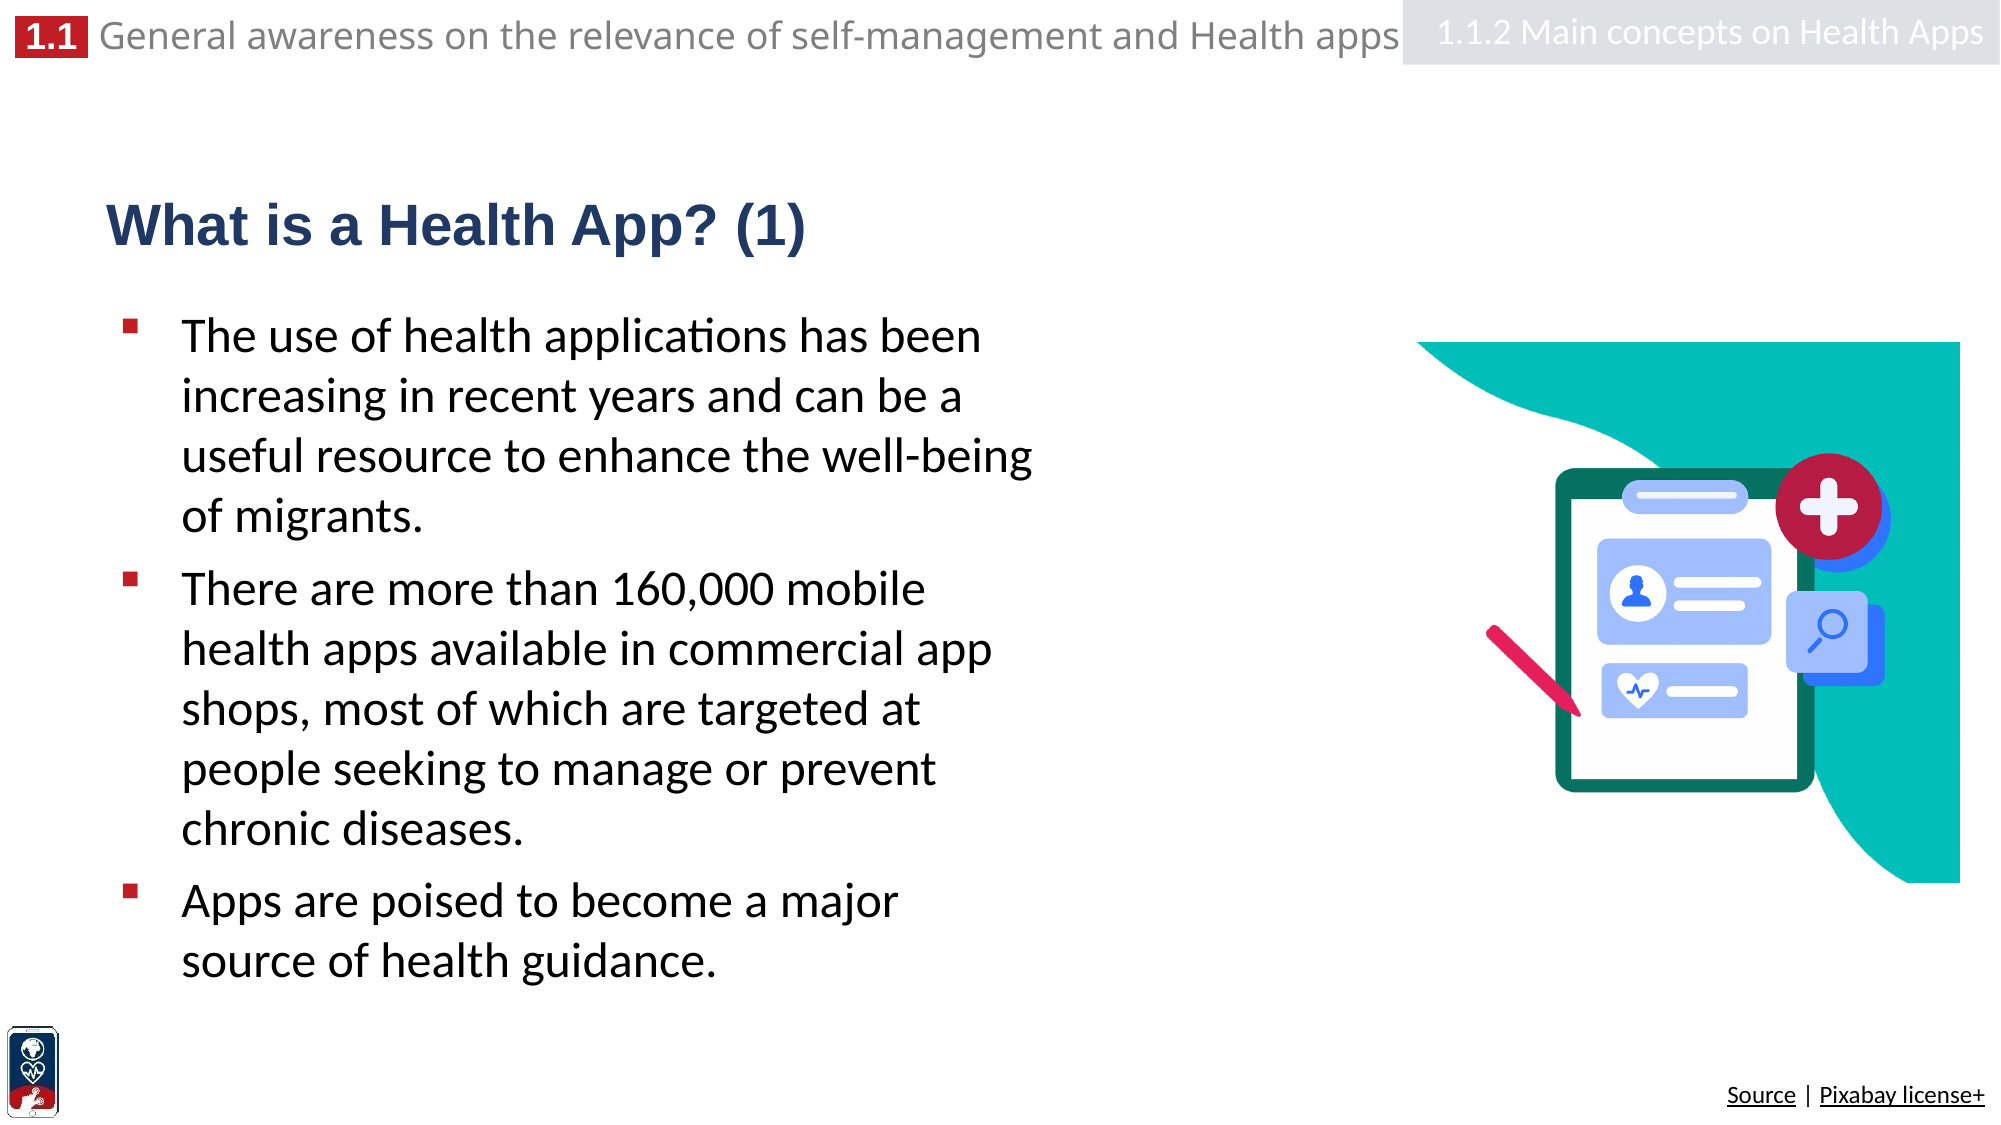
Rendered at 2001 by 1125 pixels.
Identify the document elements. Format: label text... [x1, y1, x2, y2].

picture [1417, 342, 1961, 883]
text_box 1.1.2 Main concepts on Health Apps [1403, 0, 2000, 65]
list The use of health applications has been increasing in recent years and can be a useful resource to enhance the well-being of migrants. There are more than 160,000 mobile health apps available in commercial app shops, most of which are targeted at people seeking to manage or prevent chronic diseases. Apps are poised to become a major source of health guidance. [91, 295, 1052, 1094]
text_box Source | Pixabay license+ [561, 1070, 2000, 1116]
picture [7, 1026, 59, 1118]
title What is a Health App? (1) [91, 177, 1906, 277]
